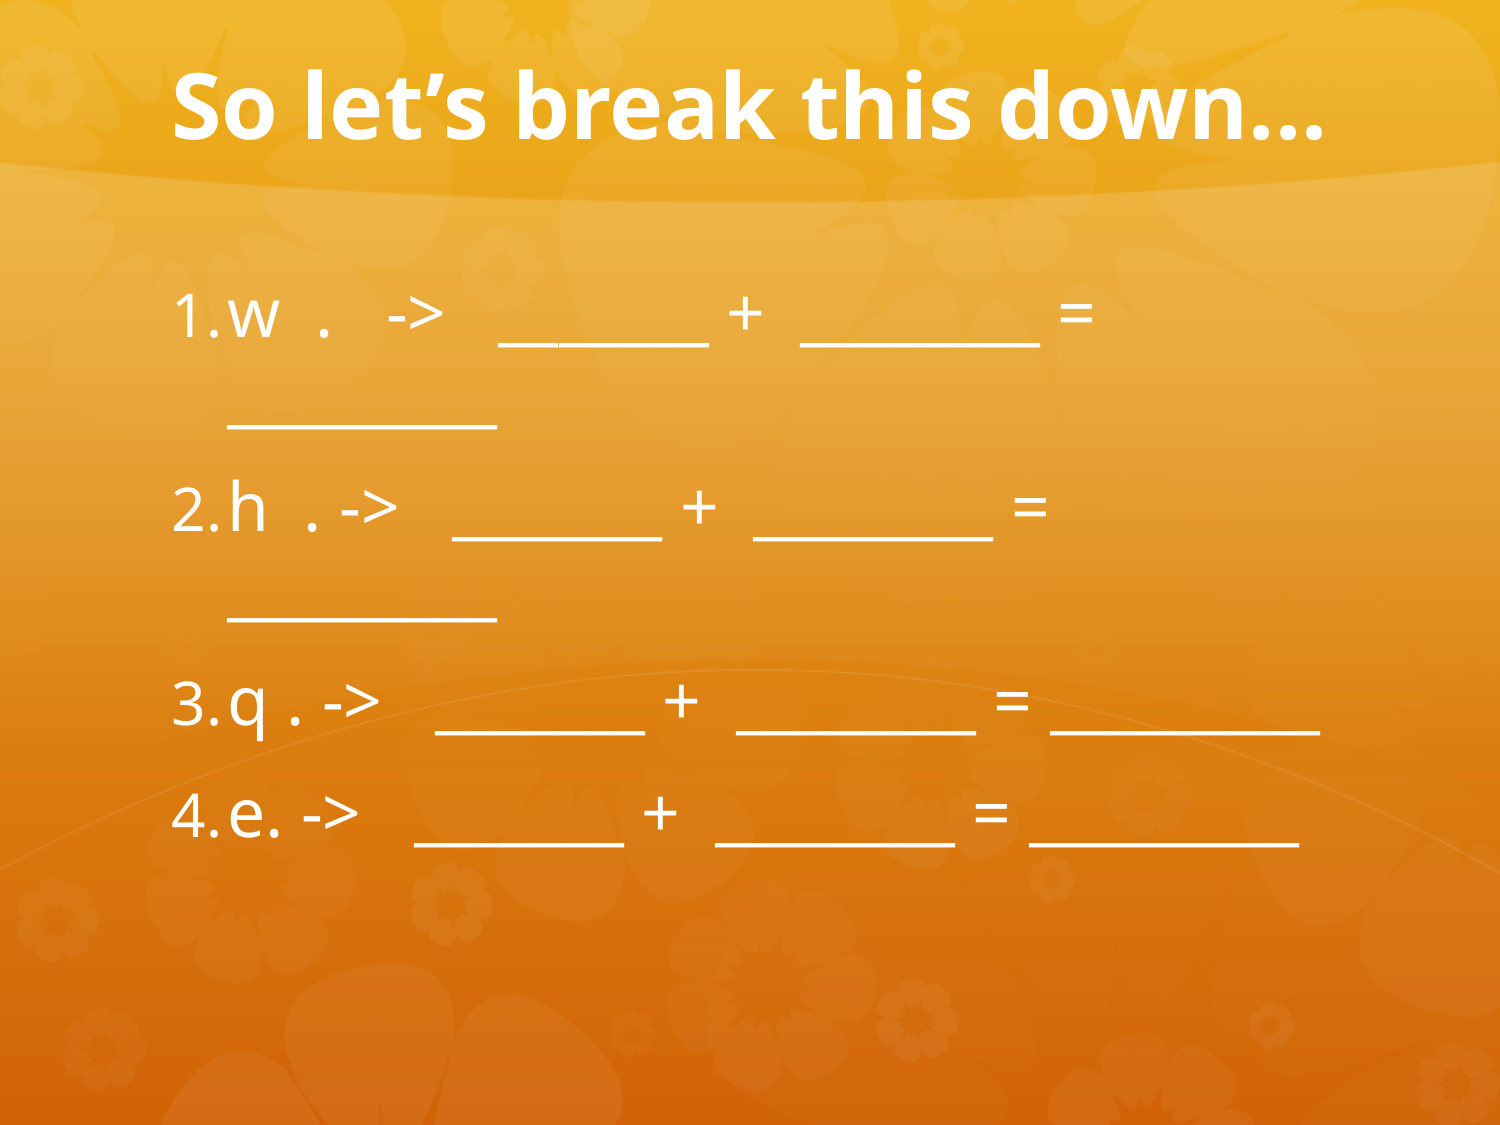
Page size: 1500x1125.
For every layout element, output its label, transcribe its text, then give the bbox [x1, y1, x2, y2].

picture [0, 0, 1500, 1125]
title So let’s break this down... [127, 14, 1372, 203]
list w . -> _______ + ________ = _________ h . -> _______ + ________ = _________ q . -> _______ + ________ = _________ e. -> _______ + ________ = _________ [156, 262, 1344, 967]
